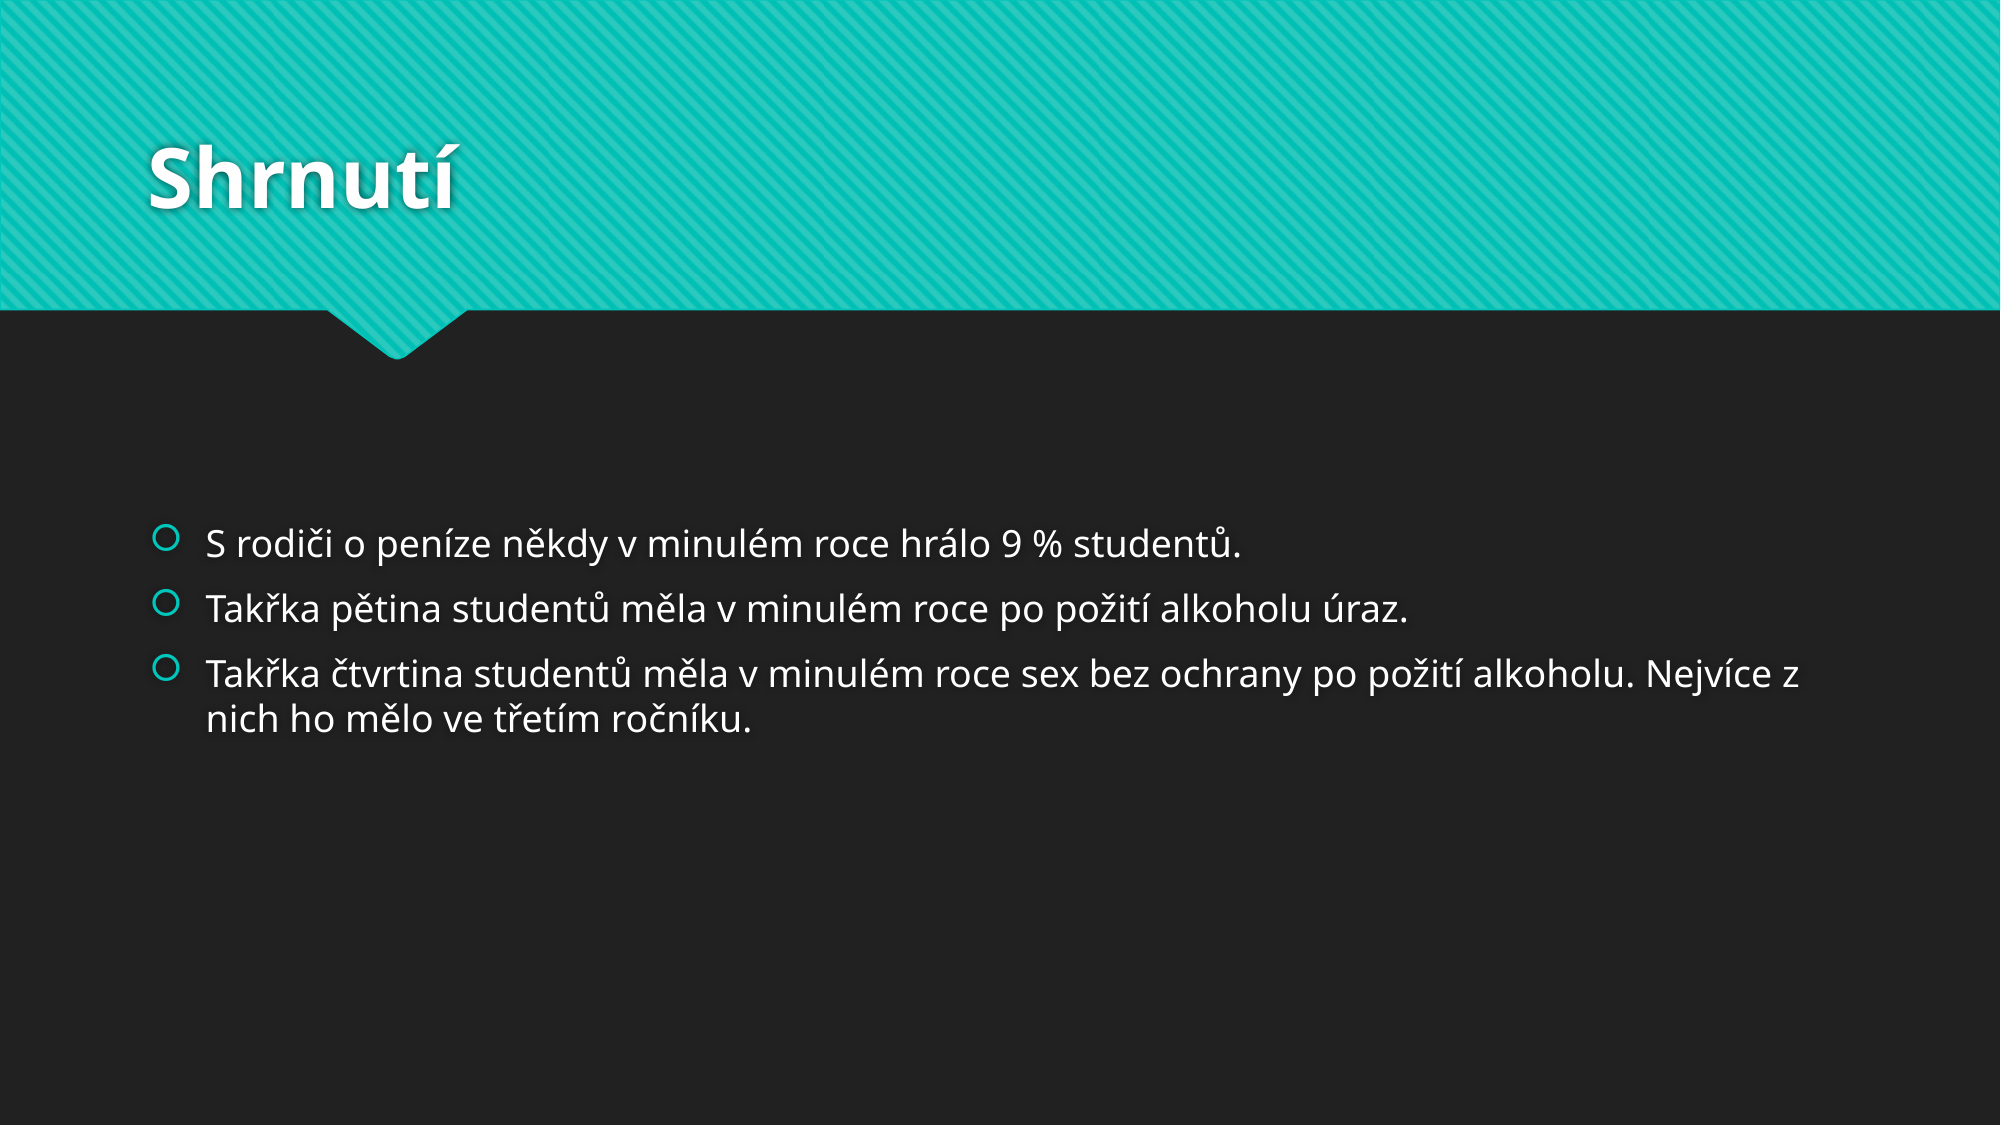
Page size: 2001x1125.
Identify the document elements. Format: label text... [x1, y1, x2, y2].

title Shrnutí [132, 73, 1868, 233]
list S rodiči o peníze někdy v minulém roce hrálo 9 % studentů. Takřka pětina studentů měla v minulém roce po požití alkoholu úraz. Takřka čtvrtina studentů měla v minulém roce sex bez ochrany po požití alkoholu. Nejvíce z nich ho mělo ve třetím ročníku. [134, 364, 1866, 962]
